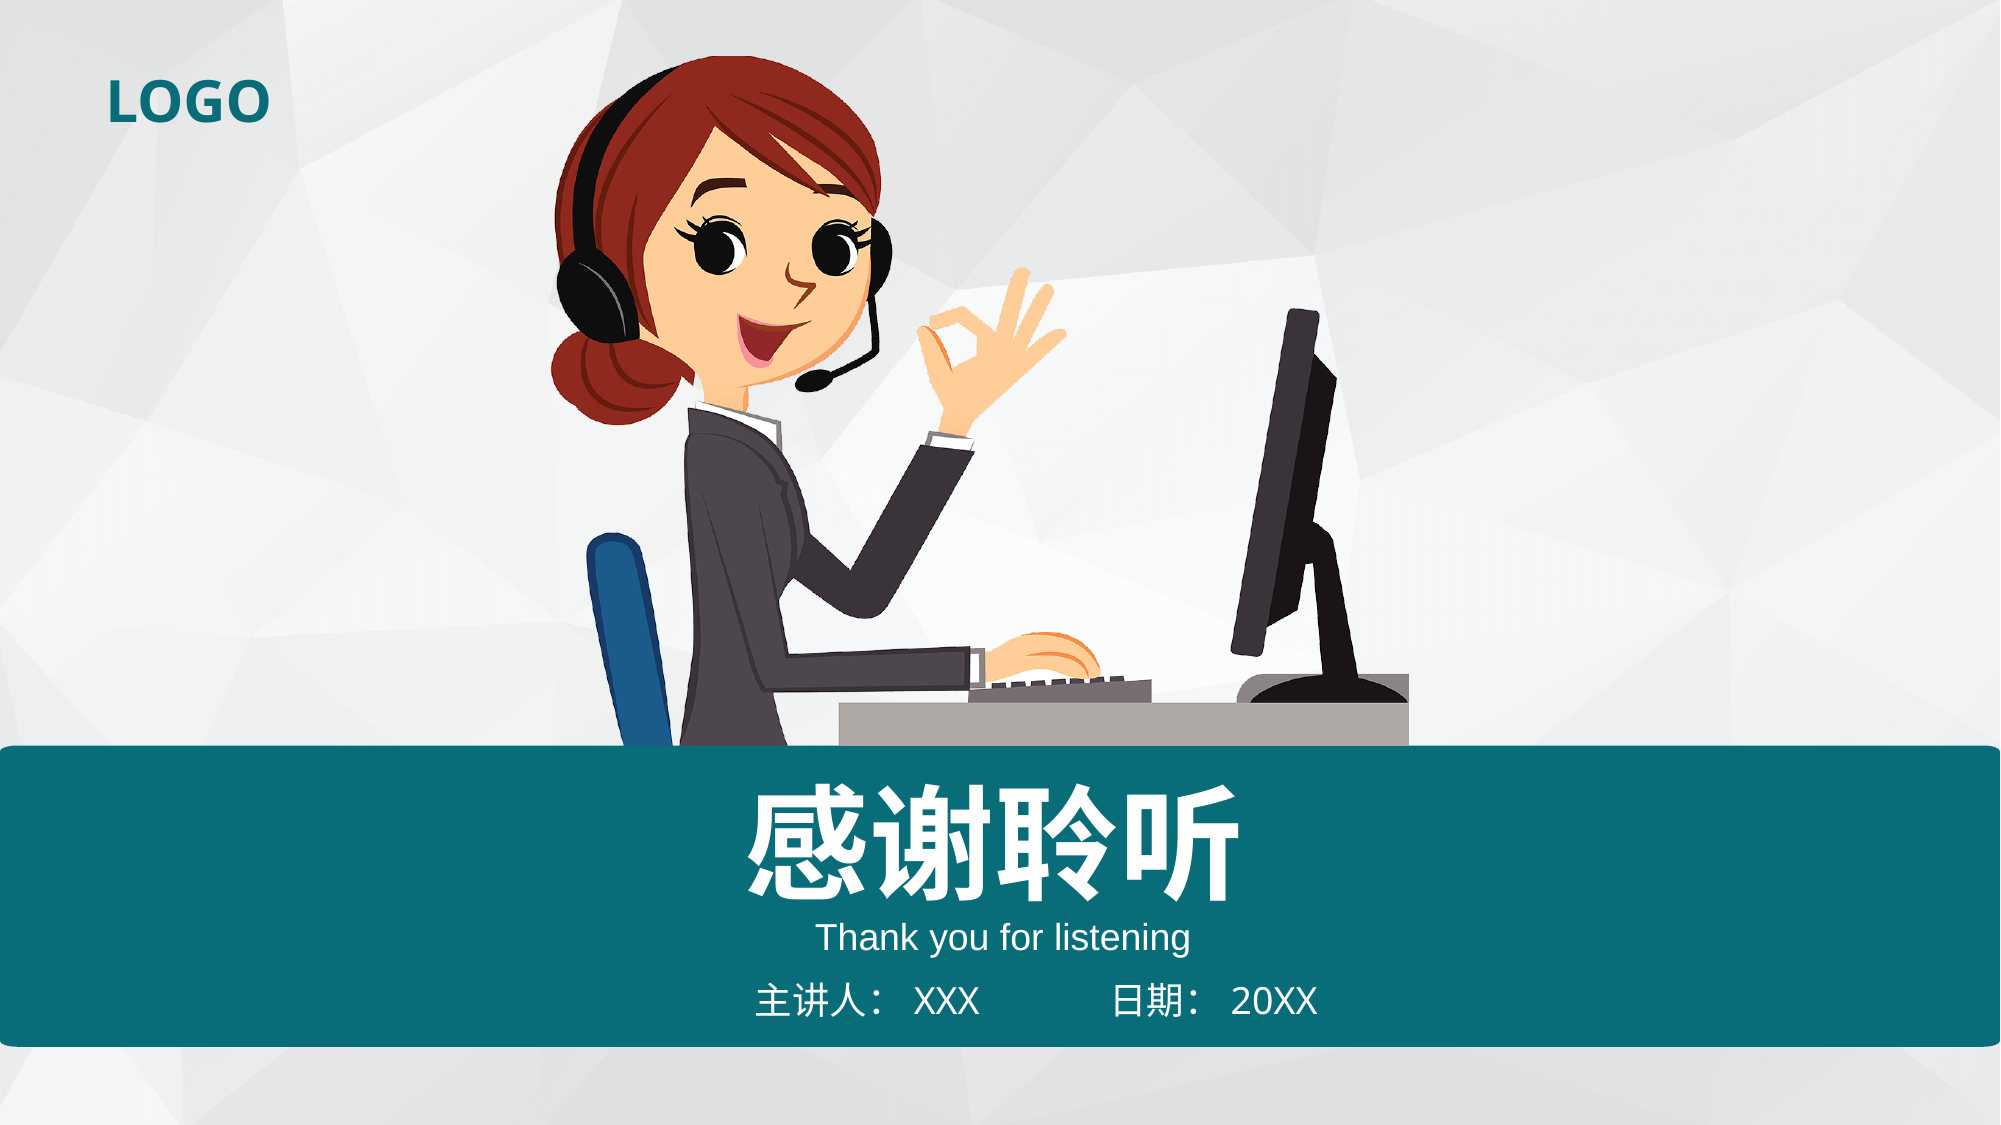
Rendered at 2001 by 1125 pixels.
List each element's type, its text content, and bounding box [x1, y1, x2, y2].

picture [0, 0, 2000, 749]
picture [0, 1043, 2000, 1125]
text_box 日期：20XX [1094, 969, 1444, 1035]
text_box 感谢聆听 [267, 733, 1721, 947]
text_box 主讲人：XXX [740, 969, 1090, 1035]
text_box LOGO [90, 56, 316, 146]
text_box [0, 745, 2000, 1047]
text_box Thank you for listening [799, 905, 1403, 966]
